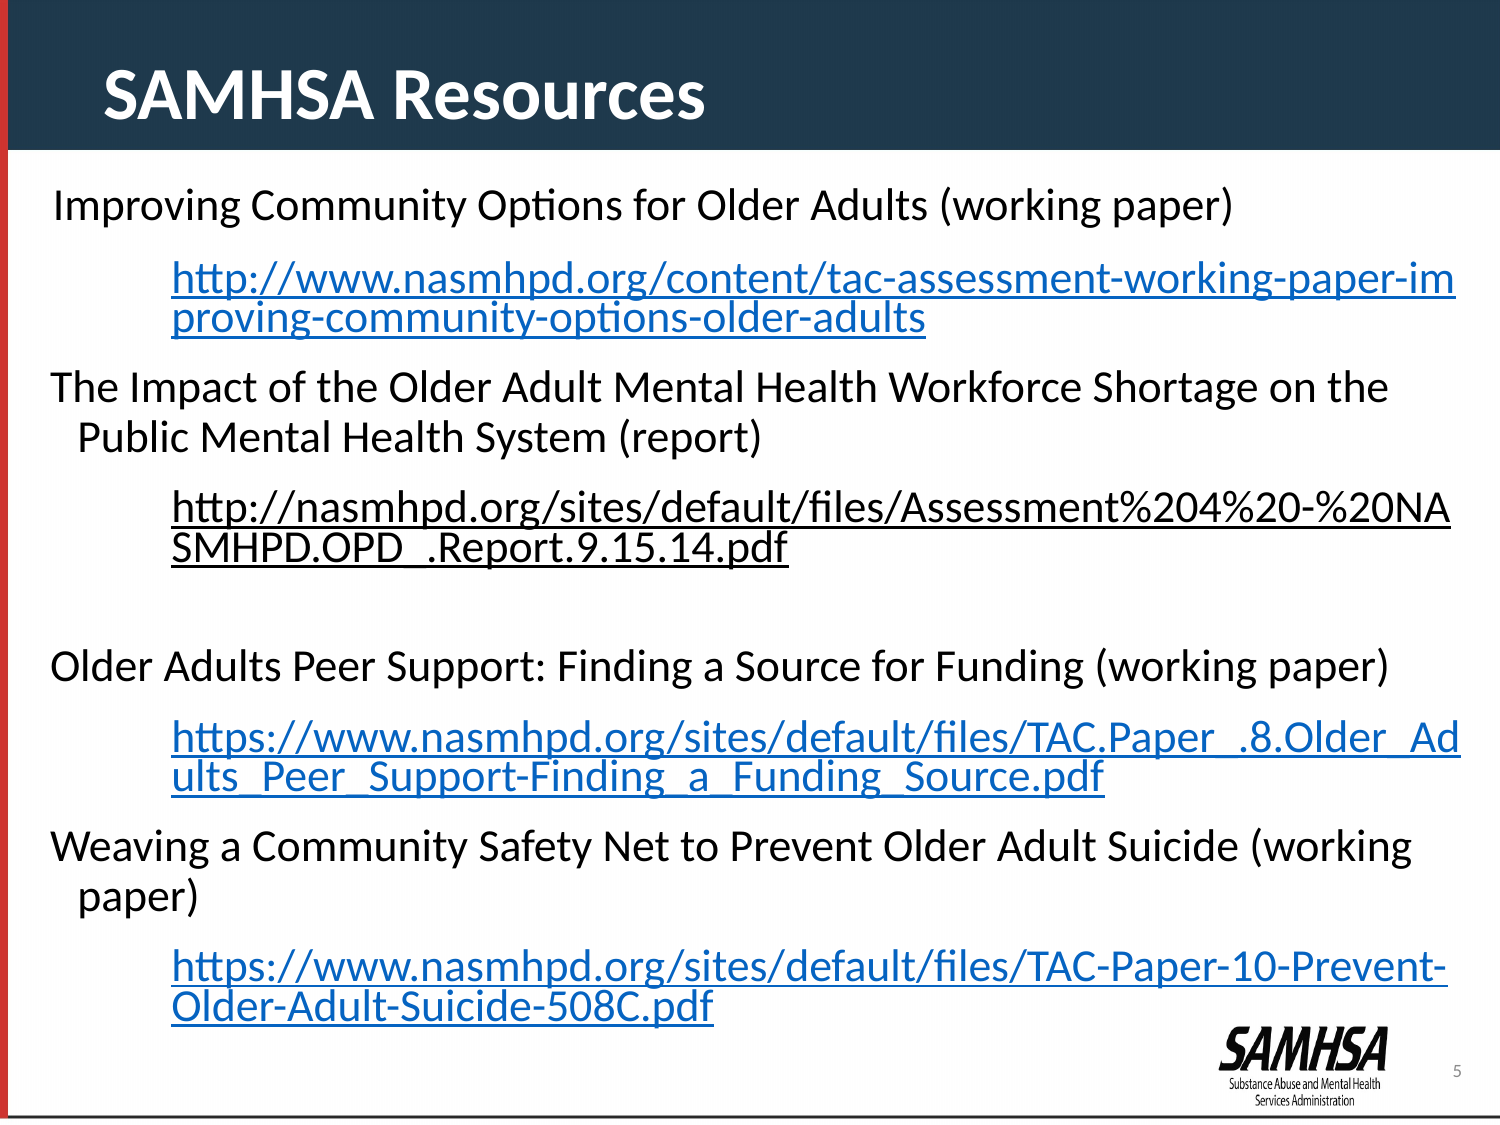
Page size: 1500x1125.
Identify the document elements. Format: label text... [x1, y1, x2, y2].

text_box Improving Community Options for Older Adults (working paper) http://www.nasmhpd.org/content/tac-assessment-working-paper-improving-community-options-older-adults The Impact of the Older Adult Mental Health Workforce Shortage on the Public Mental Health System (report) http://nasmhpd.org/sites/default/files/Assessment%204%20-%20NASMHPD.OPD_.Report.9.15.14.pdf Older Adults Peer Support: Finding a Source for Funding (working paper) https://www.nasmhpd.org/sites/default/files/TAC.Paper_.8.Older_Adults_Peer_Support-Finding_a_Funding_Source.pdf Weaving a Community Safety Net to Prevent Older Adult Suicide (working paper) https://www.nasmhpd.org/sites/default/files/TAC-Paper-10-Prevent-Older-Adult-Suicide-508C.pdf [24, 162, 1478, 1125]
text_box SAMHSA Resources [88, 37, 1418, 143]
picture [0, 0, 1500, 1125]
